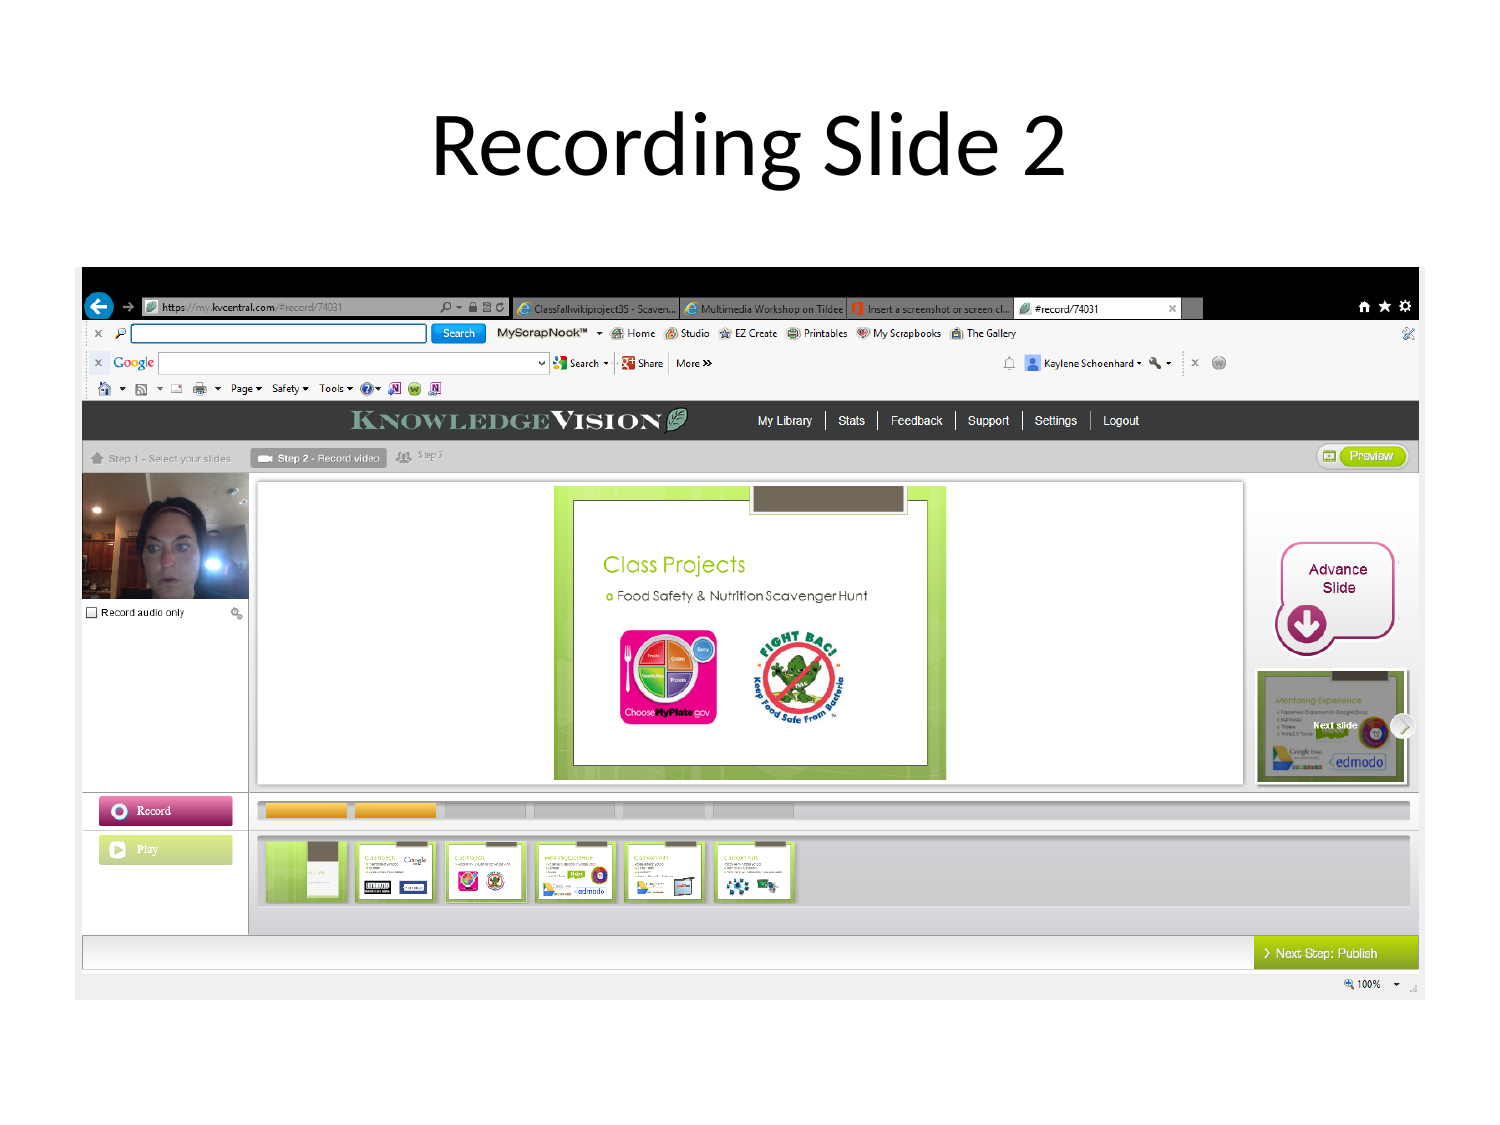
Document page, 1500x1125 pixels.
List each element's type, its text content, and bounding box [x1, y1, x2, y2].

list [74, 267, 1426, 1000]
title Recording Slide 2 [75, 45, 1425, 233]
